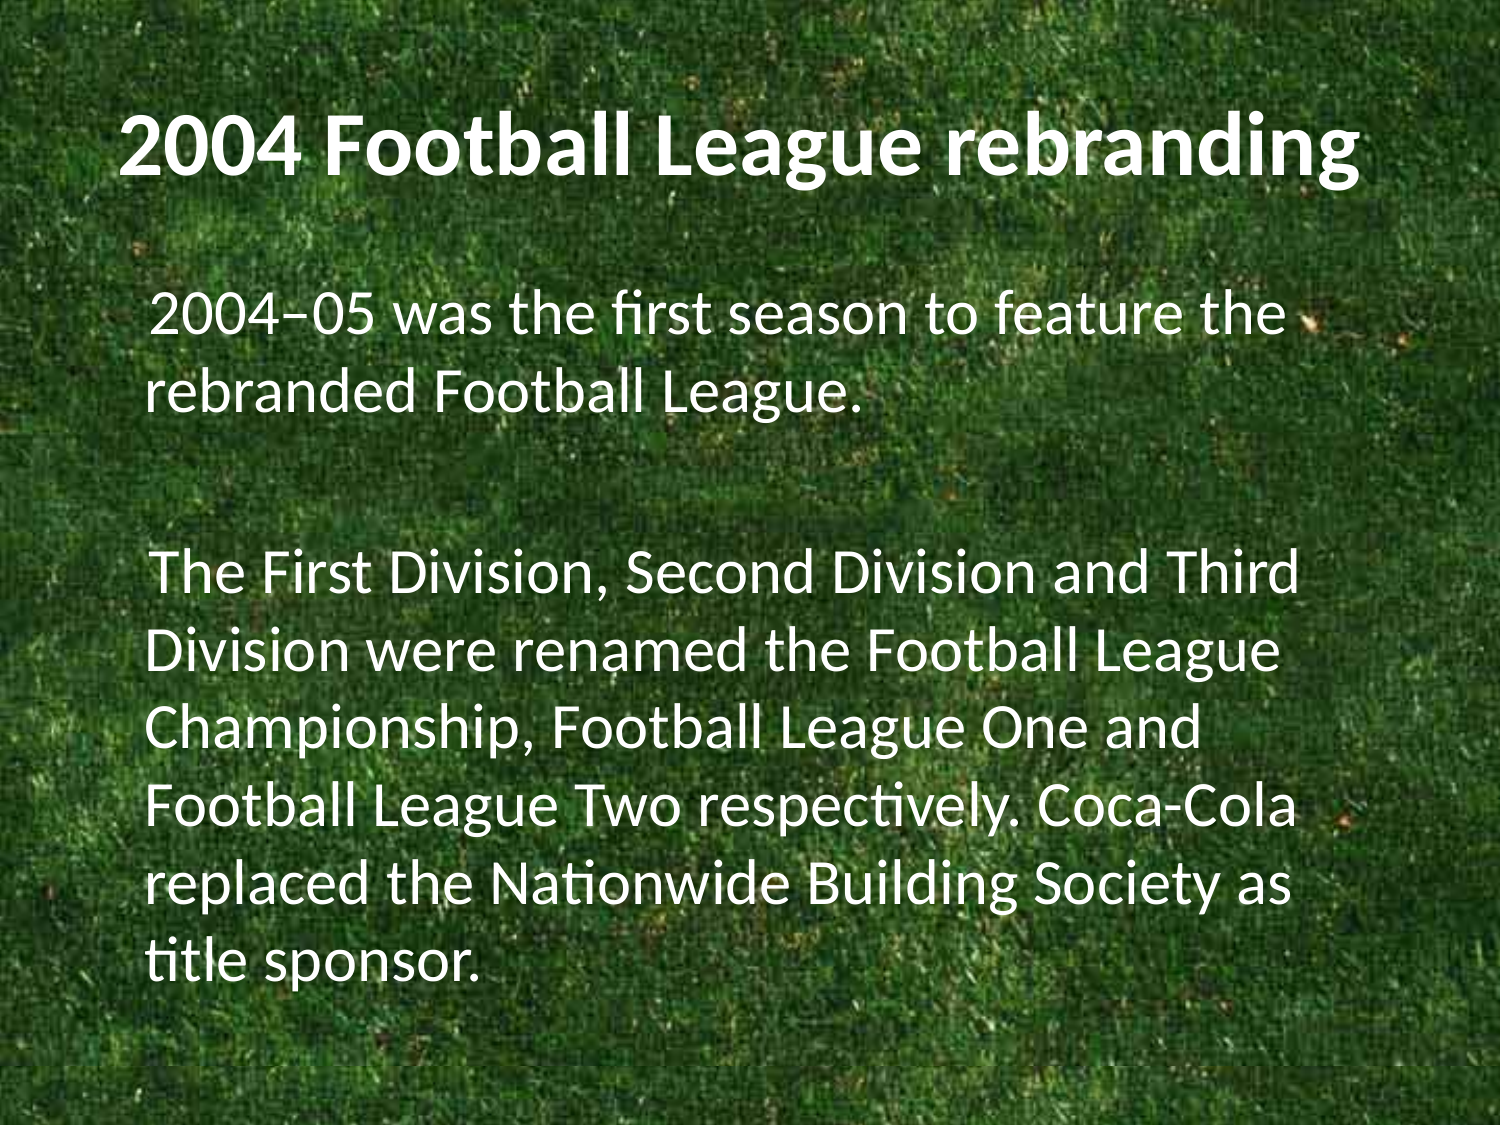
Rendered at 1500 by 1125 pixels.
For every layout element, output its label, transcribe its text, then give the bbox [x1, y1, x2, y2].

title 2004 Football League rebranding [75, 45, 1425, 233]
list 2004–05 was the first season to feature the rebranded Football League. The First Division, Second Division and Third Division were renamed the Football League Championship, Football League One and Football League Two respectively. Coca-Cola replaced the Nationwide Building Society as title sponsor. [75, 262, 1425, 1005]
picture [0, 0, 1500, 1125]
